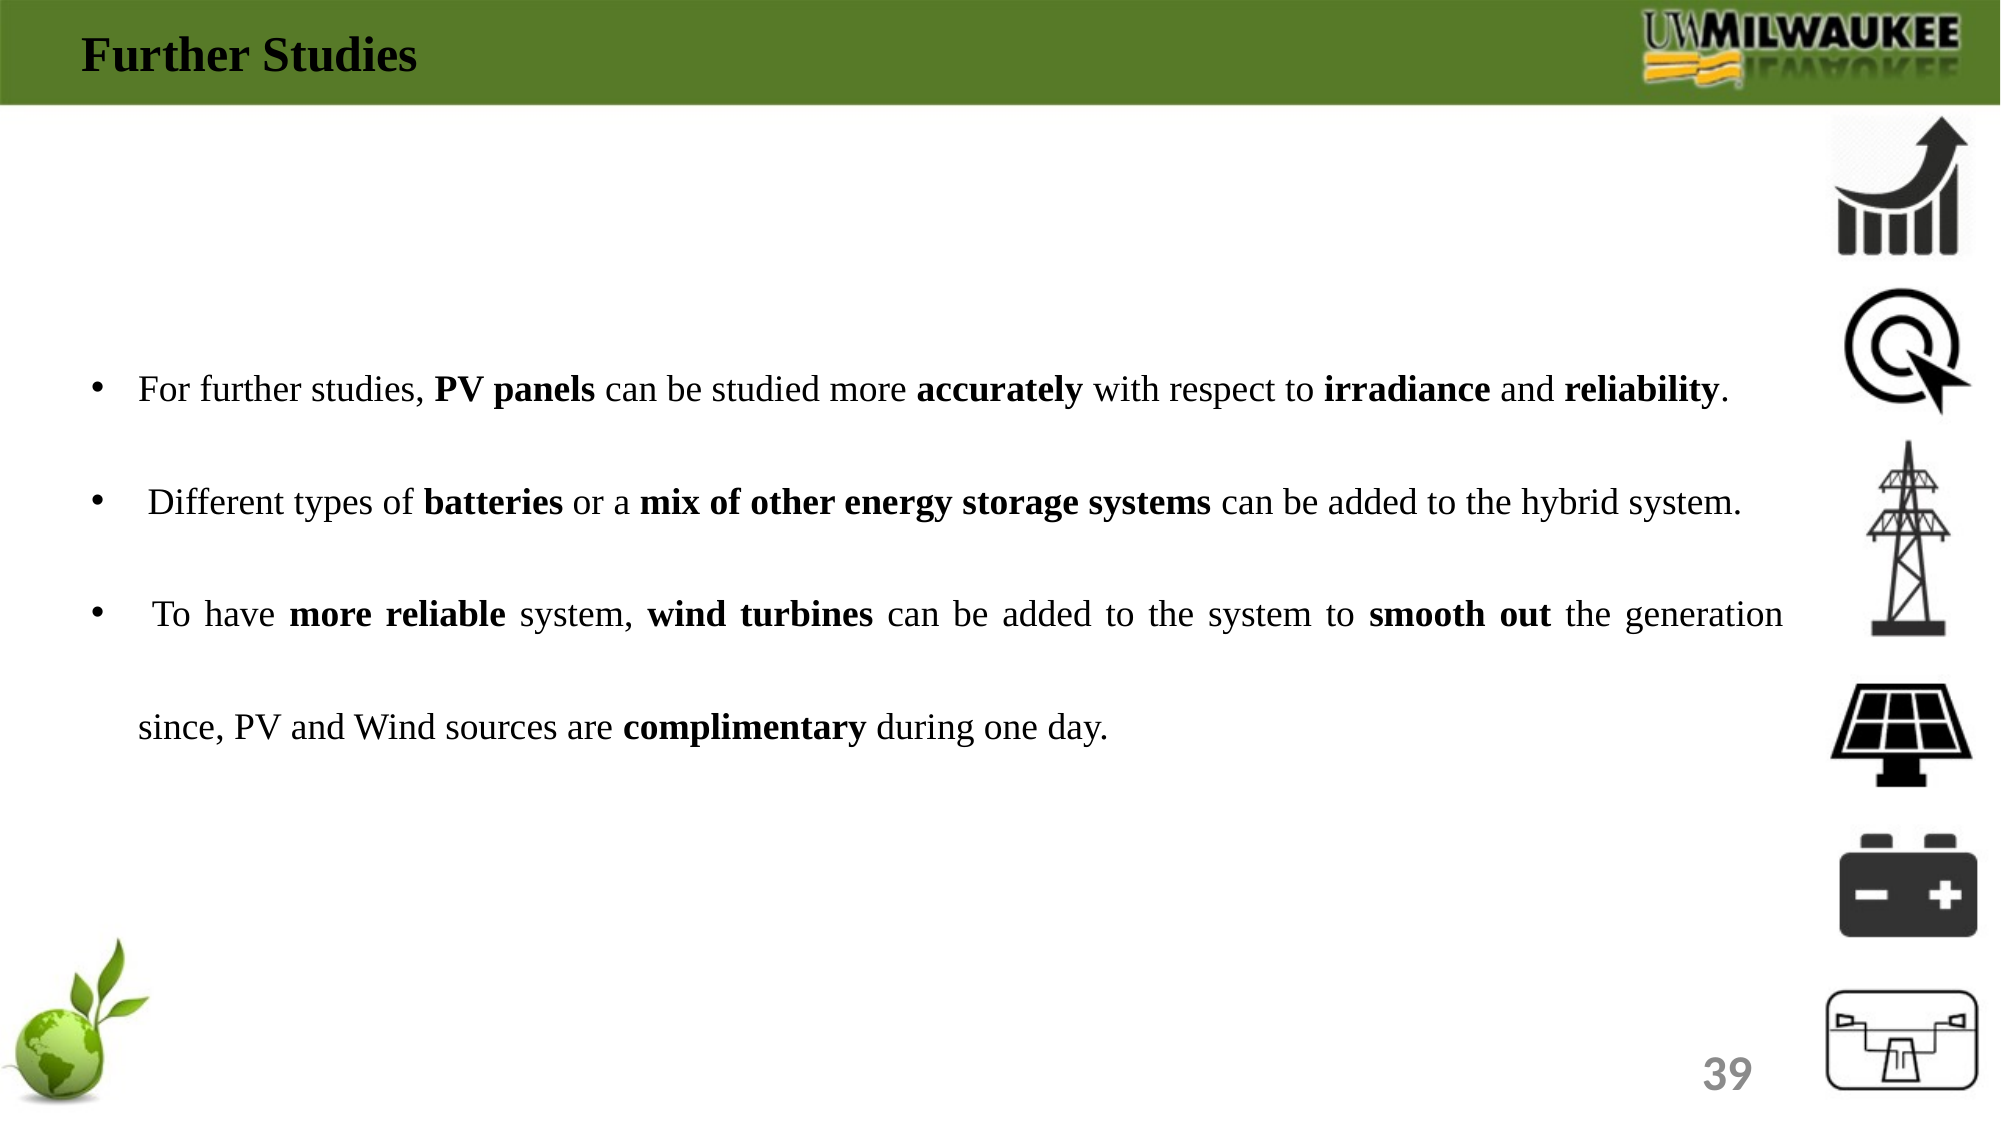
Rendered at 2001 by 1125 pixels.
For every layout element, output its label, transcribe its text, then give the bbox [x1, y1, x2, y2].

picture [0, 0, 2001, 1125]
slide_number 39 [1317, 1040, 1768, 1101]
text_box Further Studies [66, 14, 1181, 90]
text_box For further studies, PV panels can be studied more accurately with respect to irradiance and reliability. Different types of batteries or a mix of other energy storage systems can be added to the hybrid system. To have more reliable system, wind turbines can be added to the system to smooth out the generation since, PV and Wind sources are complimentary during one day. [76, 289, 1799, 845]
